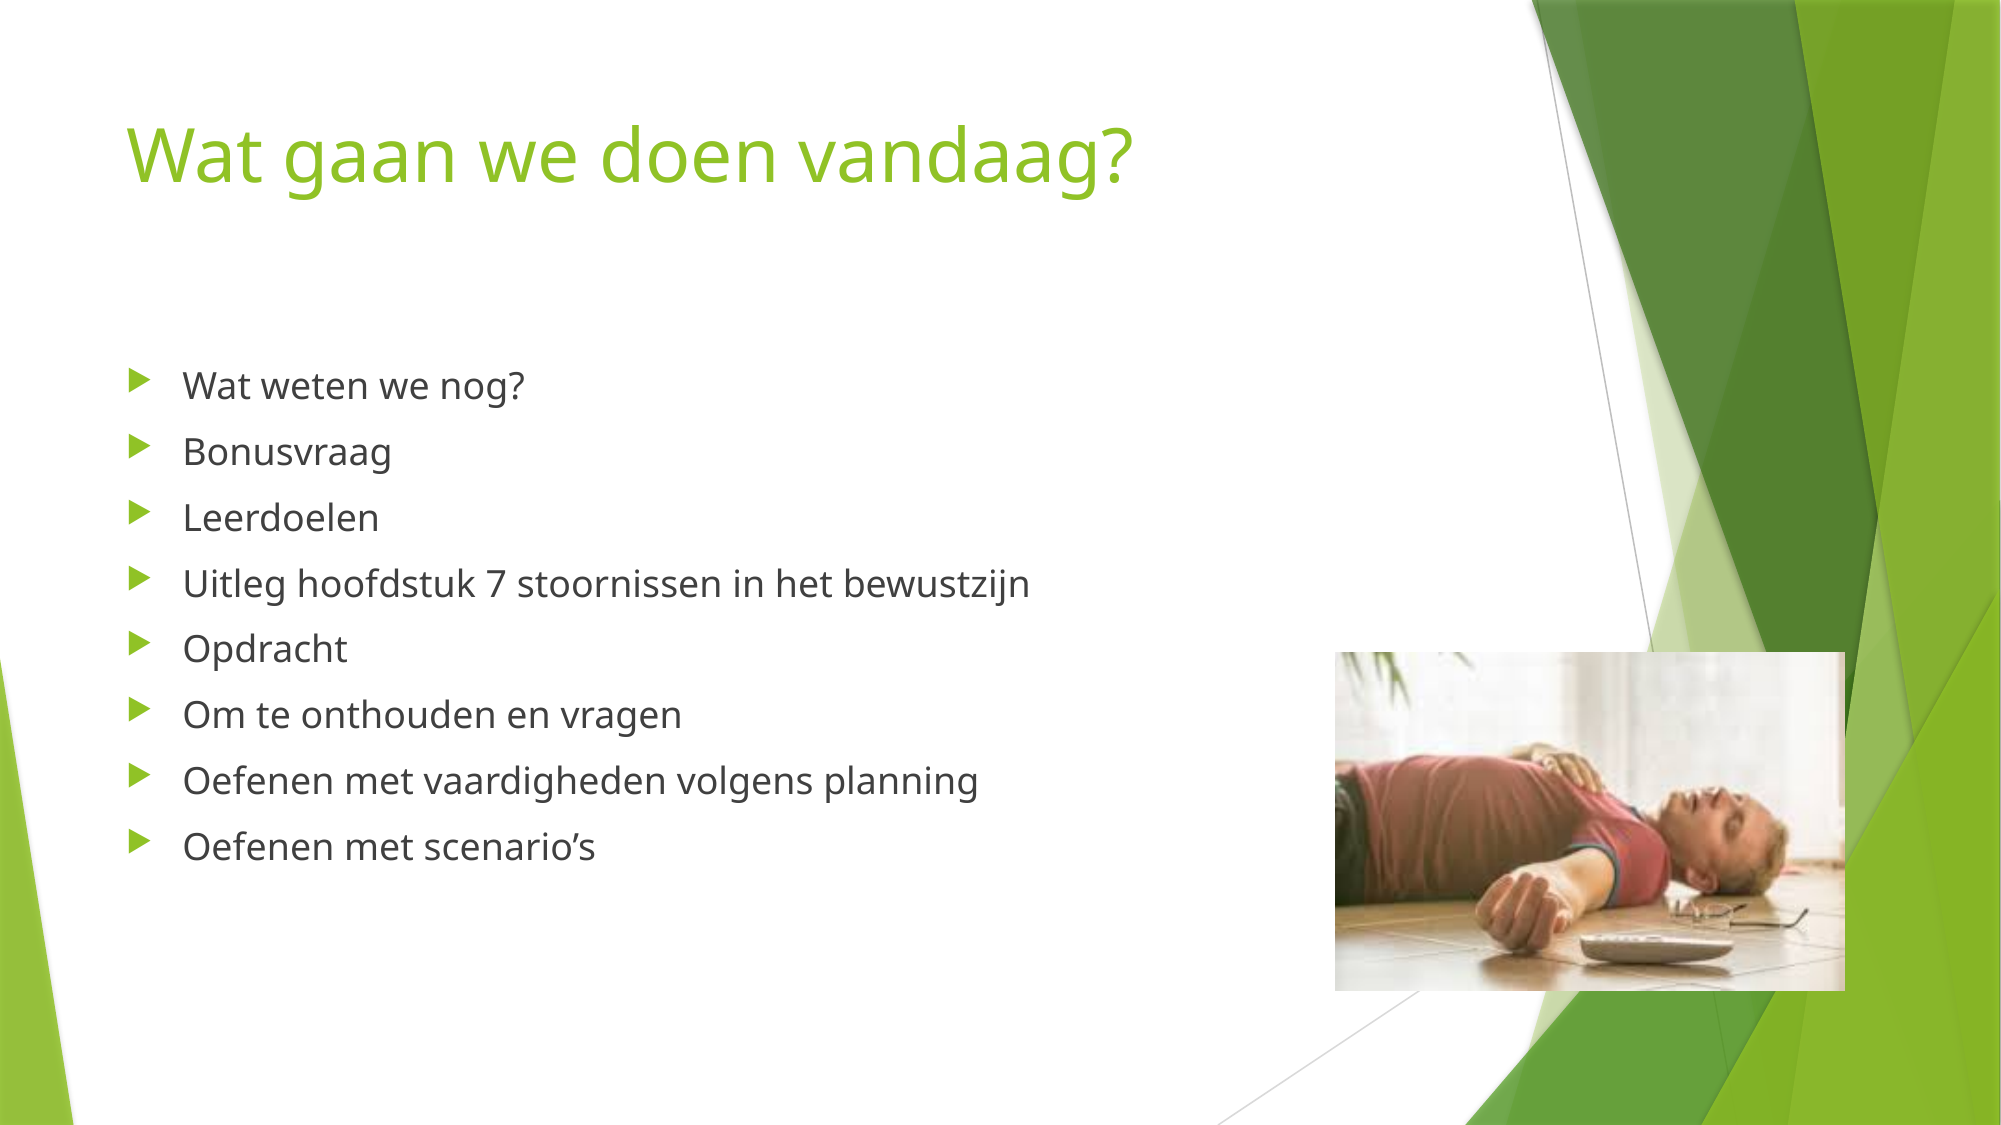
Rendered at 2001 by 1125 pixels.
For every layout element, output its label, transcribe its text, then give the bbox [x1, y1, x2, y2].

list Wat weten we nog? Bonusvraag Leerdoelen Uitleg hoofdstuk 7 stoornissen in het bewustzijn Opdracht Om te onthouden en vragen Oefenen met vaardigheden volgens planning Oefenen met scenario’s [111, 354, 1522, 992]
picture [1335, 652, 1845, 992]
title Wat gaan we doen vandaag? [111, 99, 1522, 317]
